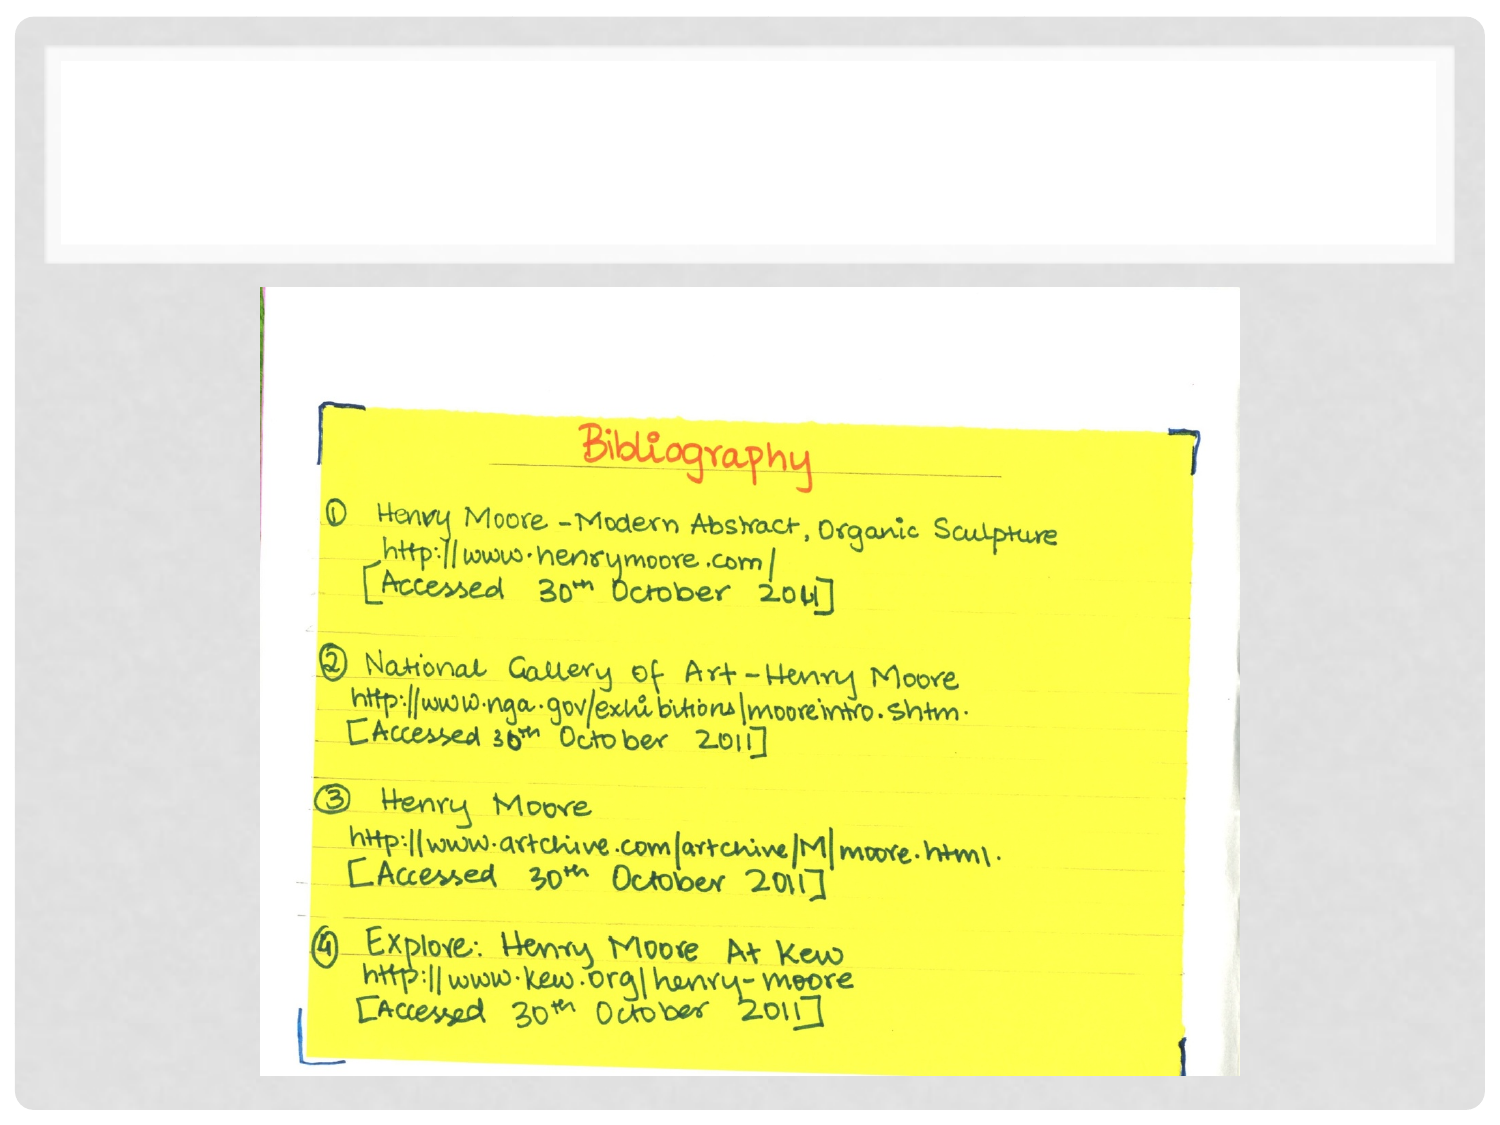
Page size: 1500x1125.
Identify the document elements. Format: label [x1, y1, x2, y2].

list [74, 287, 1426, 1076]
